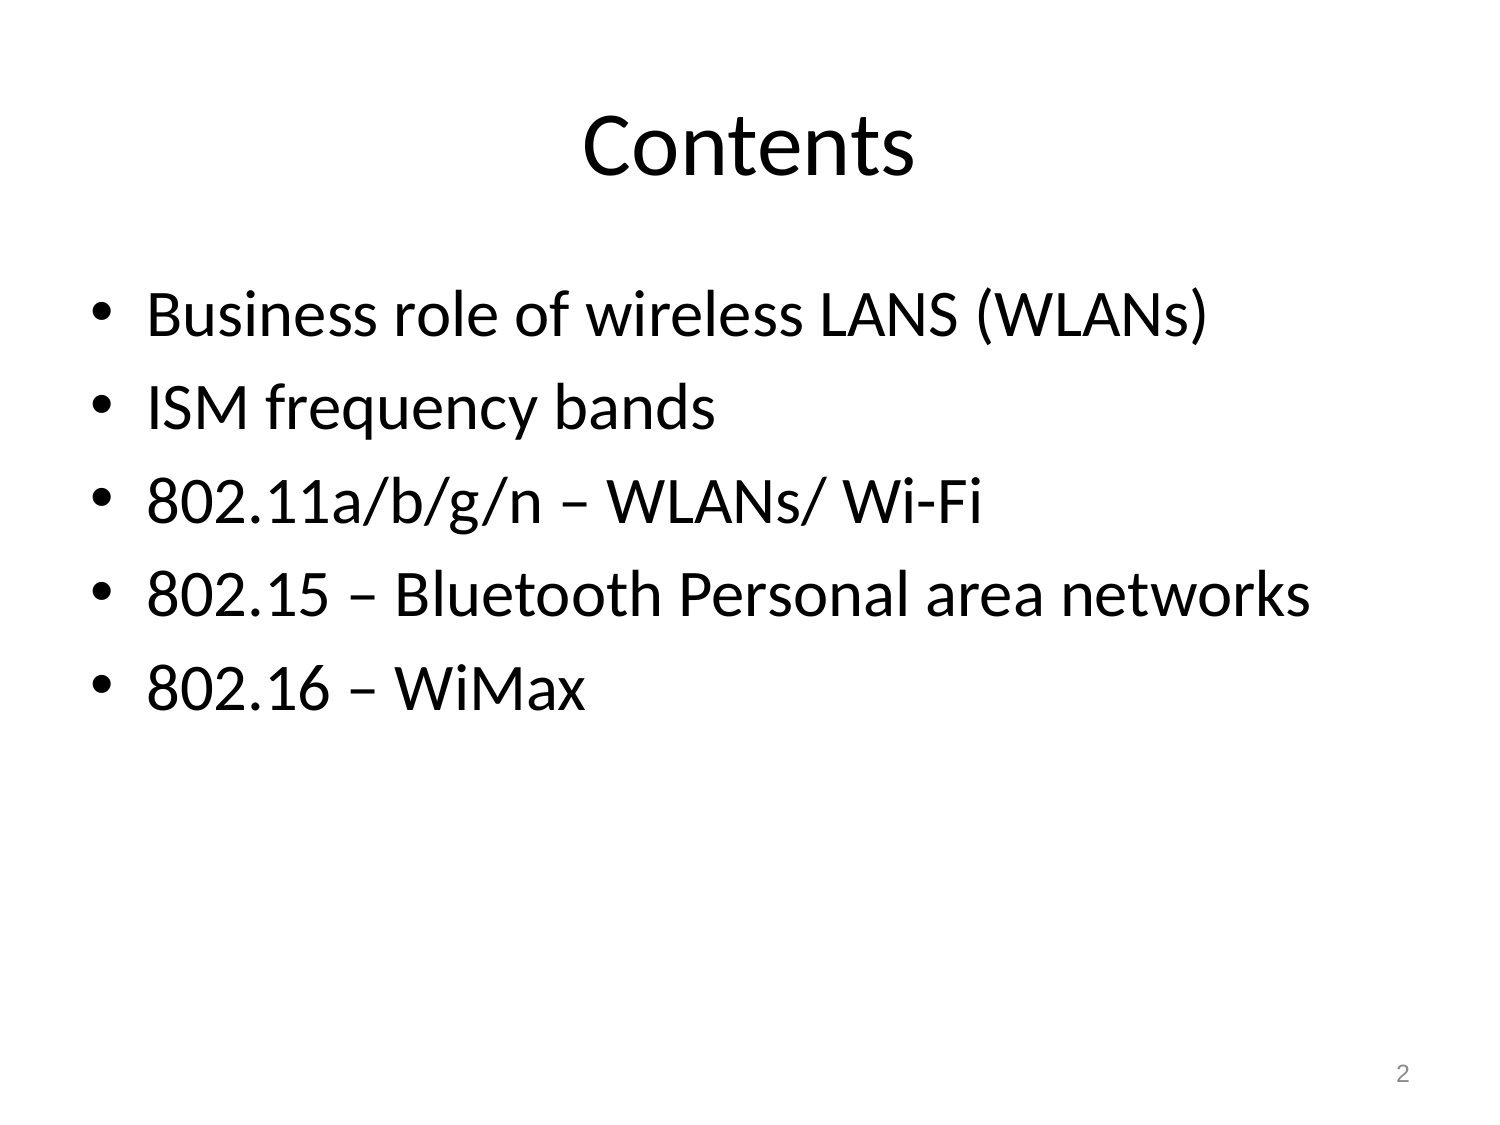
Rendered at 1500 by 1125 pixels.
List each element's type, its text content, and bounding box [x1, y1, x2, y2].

list Business role of wireless LANS (WLANs) ISM frequency bands 802.11a/b/g/n – WLANs/ Wi-Fi 802.15 – Bluetooth Personal area networks 802.16 – WiMax [74, 262, 1426, 1006]
title Contents [74, 44, 1426, 233]
slide_number 2 [1074, 1042, 1425, 1103]
